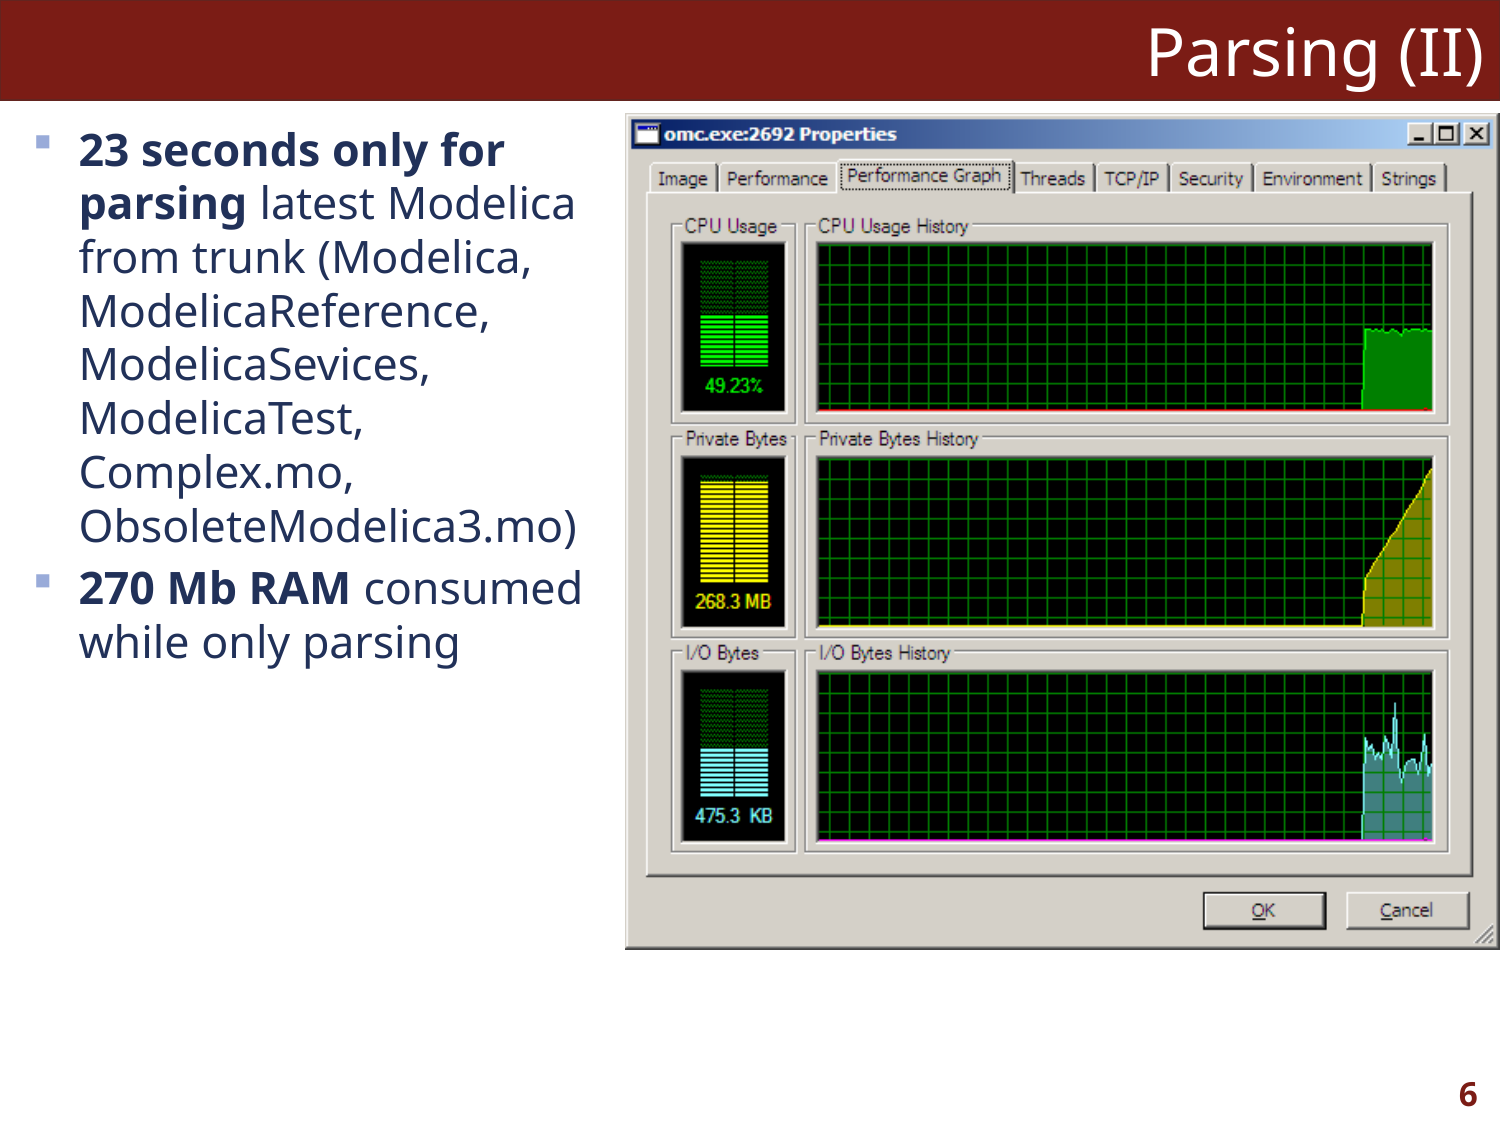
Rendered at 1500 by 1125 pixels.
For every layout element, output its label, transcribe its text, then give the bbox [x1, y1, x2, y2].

slide_number 6 [1342, 1065, 1494, 1116]
title Parsing (II) [274, 0, 1500, 101]
picture [625, 113, 1500, 951]
list 23 seconds only for parsing latest Modelica from trunk (Modelica, ModelicaReference, ModelicaSevices, ModelicaTest, Complex.mo, ObsoleteModelica3.mo) 270 Mb RAM consumed while only parsing [17, 113, 612, 728]
